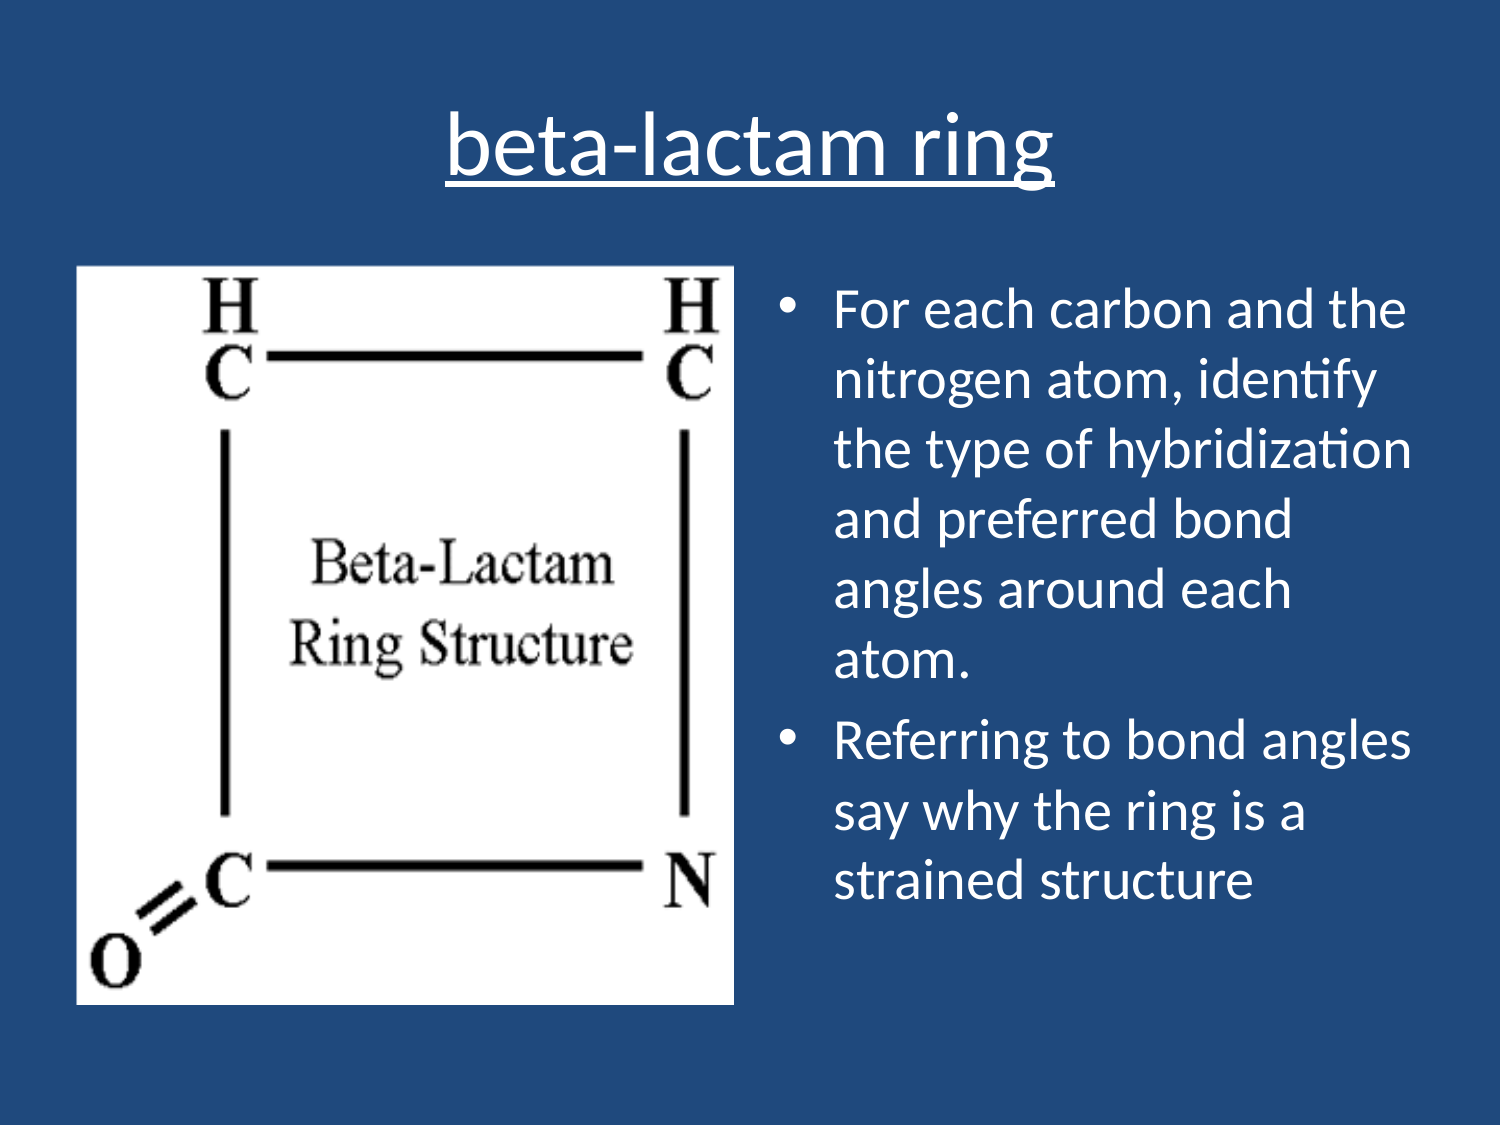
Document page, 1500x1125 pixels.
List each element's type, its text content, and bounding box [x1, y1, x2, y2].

picture [74, 262, 734, 1006]
title beta-lactam ring [75, 45, 1425, 233]
list For each carbon and the nitrogen atom, identify the type of hybridization and preferred bond angles around each atom. Referring to bond angles say why the ring is a strained structure [762, 262, 1454, 1048]
